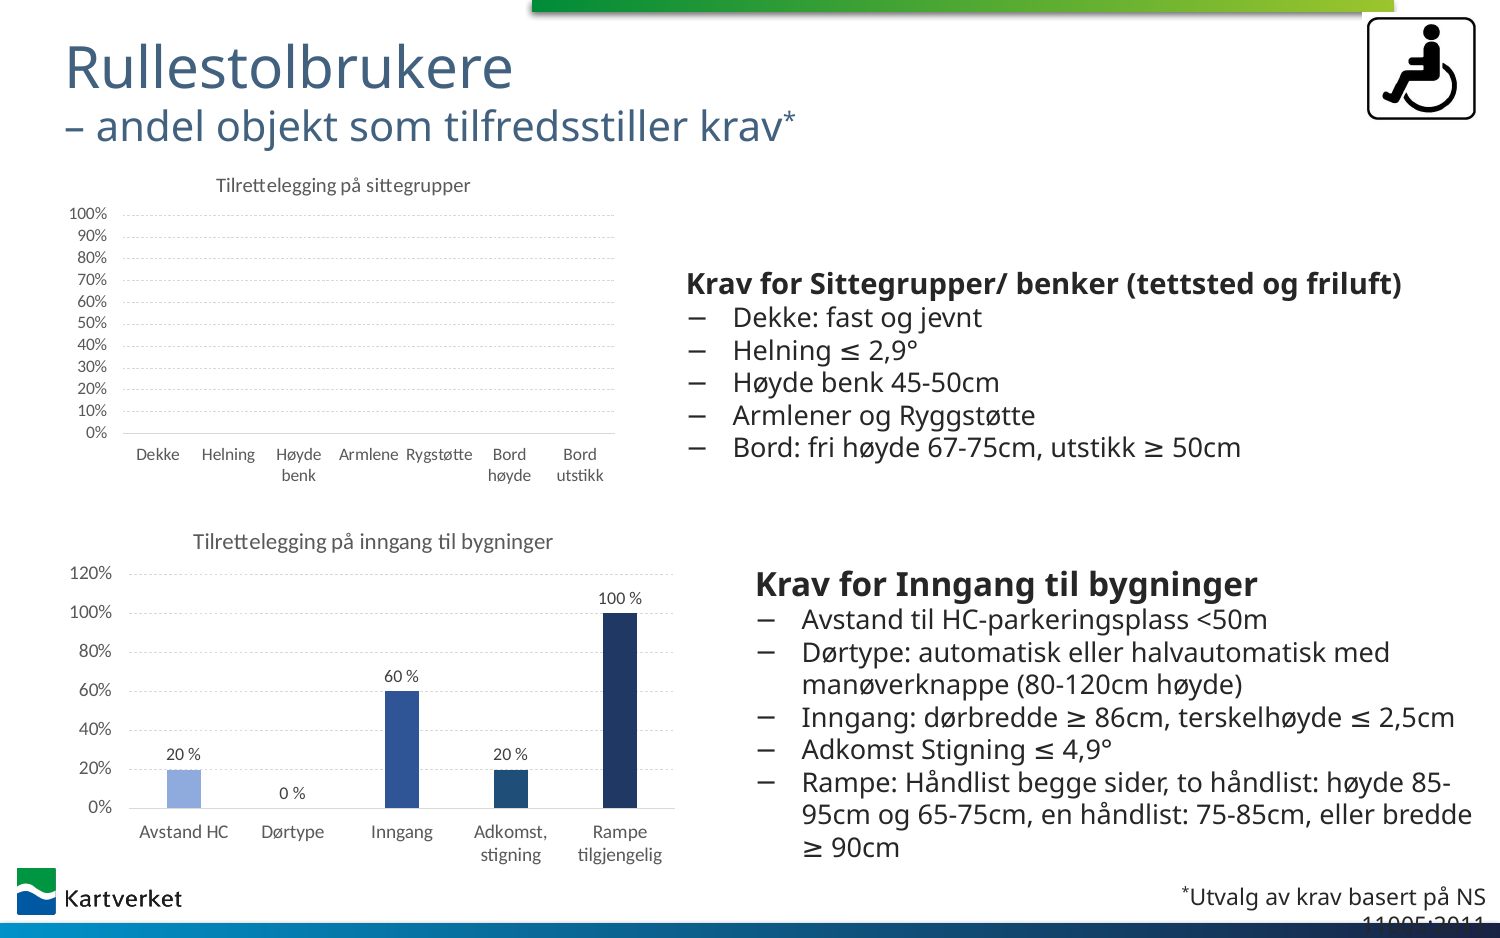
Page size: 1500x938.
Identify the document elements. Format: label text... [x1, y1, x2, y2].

text_box Krav for Sittegrupper/ benker (tettsted og friluft) Dekke: fast og jevnt Helning ≤ 2,9° Høyde benk 45-50cm Armlener og Ryggstøtte Bord: fri høyde 67-75cm, utstikk ≥ 50cm [670, 258, 1418, 471]
picture [62, 166, 625, 492]
text_box Rullestolbrukere – andel objekt som tilfredsstiller krav* [49, 25, 1431, 158]
picture [1362, 12, 1481, 126]
text_box *Utvalg av krav basert på NS 11005:2011 [1068, 873, 1500, 938]
text_box Krav for Inngang til bygninger Avstand til HC-parkeringsplass <50m Dørtype: automatisk eller halvautomatisk med manøverknappe (80-120cm høyde) Inngang: dørbredde ≥ 86cm, terskelhøyde ≤ 2,5cm Adkomst Stigning ≤ 4,9° Rampe: Håndlist begge sider, to håndlist: høyde 85-95cm og 65-75cm, en håndlist: 75-85cm, eller bredde ≥ 90cm [740, 555, 1491, 870]
picture [62, 520, 685, 874]
